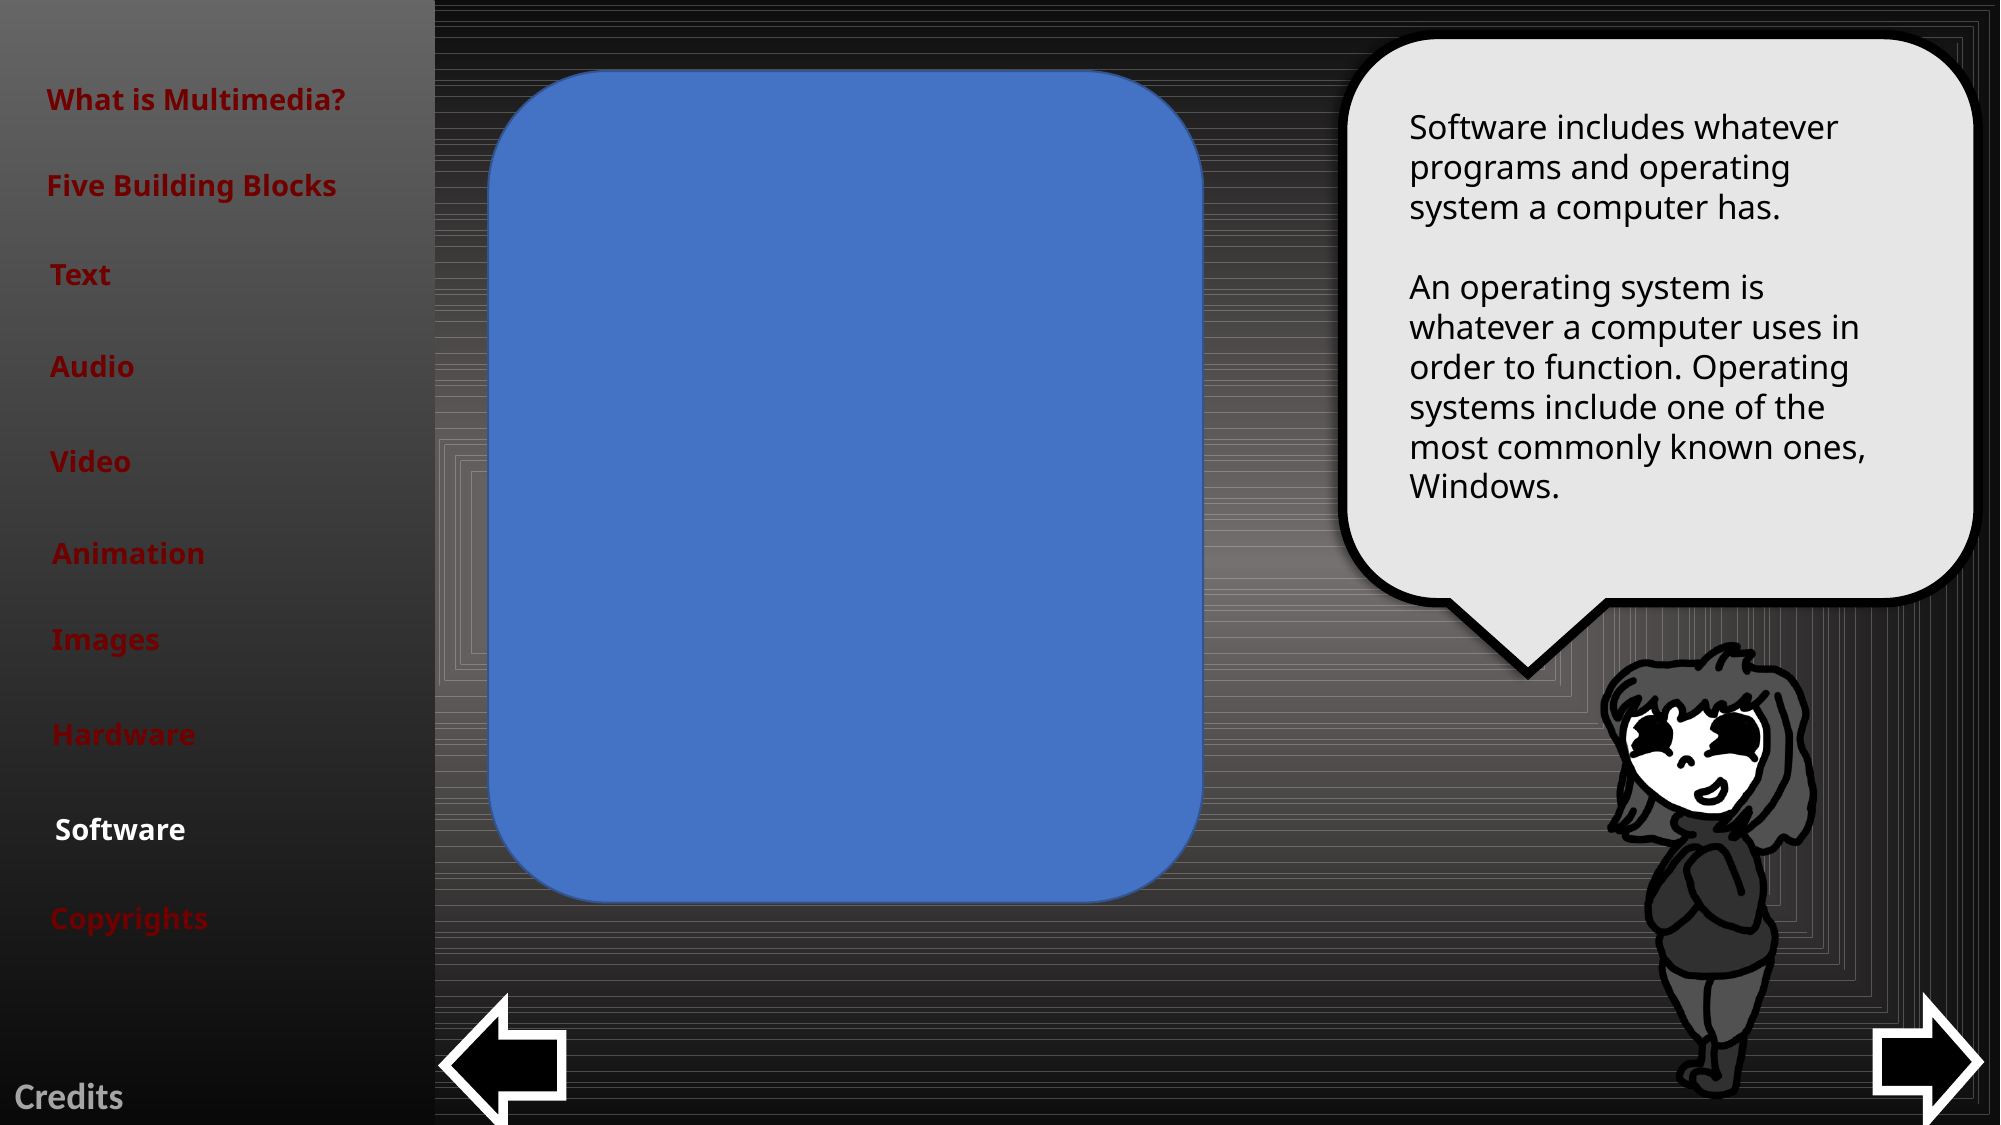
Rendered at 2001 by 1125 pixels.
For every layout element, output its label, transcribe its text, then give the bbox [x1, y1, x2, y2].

text_box Text [34, 249, 368, 299]
text_box Copyrights [34, 892, 381, 943]
text_box Audio [34, 340, 359, 391]
text_box [443, 1001, 563, 1125]
text_box Images [37, 614, 362, 664]
picture [1579, 624, 1839, 1110]
text_box Five Building Blocks [31, 159, 435, 210]
text_box Software [40, 803, 381, 854]
text_box Software includes whatever programs and operating system a computer has. An operating system is whatever a computer uses in order to function. Operating systems include one of the most commonly known ones, Windows. [1394, 99, 1915, 513]
text_box What is Multimedia? [31, 74, 457, 124]
text_box Hardware [37, 709, 383, 759]
text_box [0, 0, 435, 1125]
text_box [1876, 1001, 1980, 1123]
text_box Credits [0, 1064, 265, 1125]
text_box [487, 69, 1205, 904]
text_box [1341, 33, 1980, 676]
text_box Video [34, 436, 368, 486]
text_box Animation [37, 528, 370, 578]
